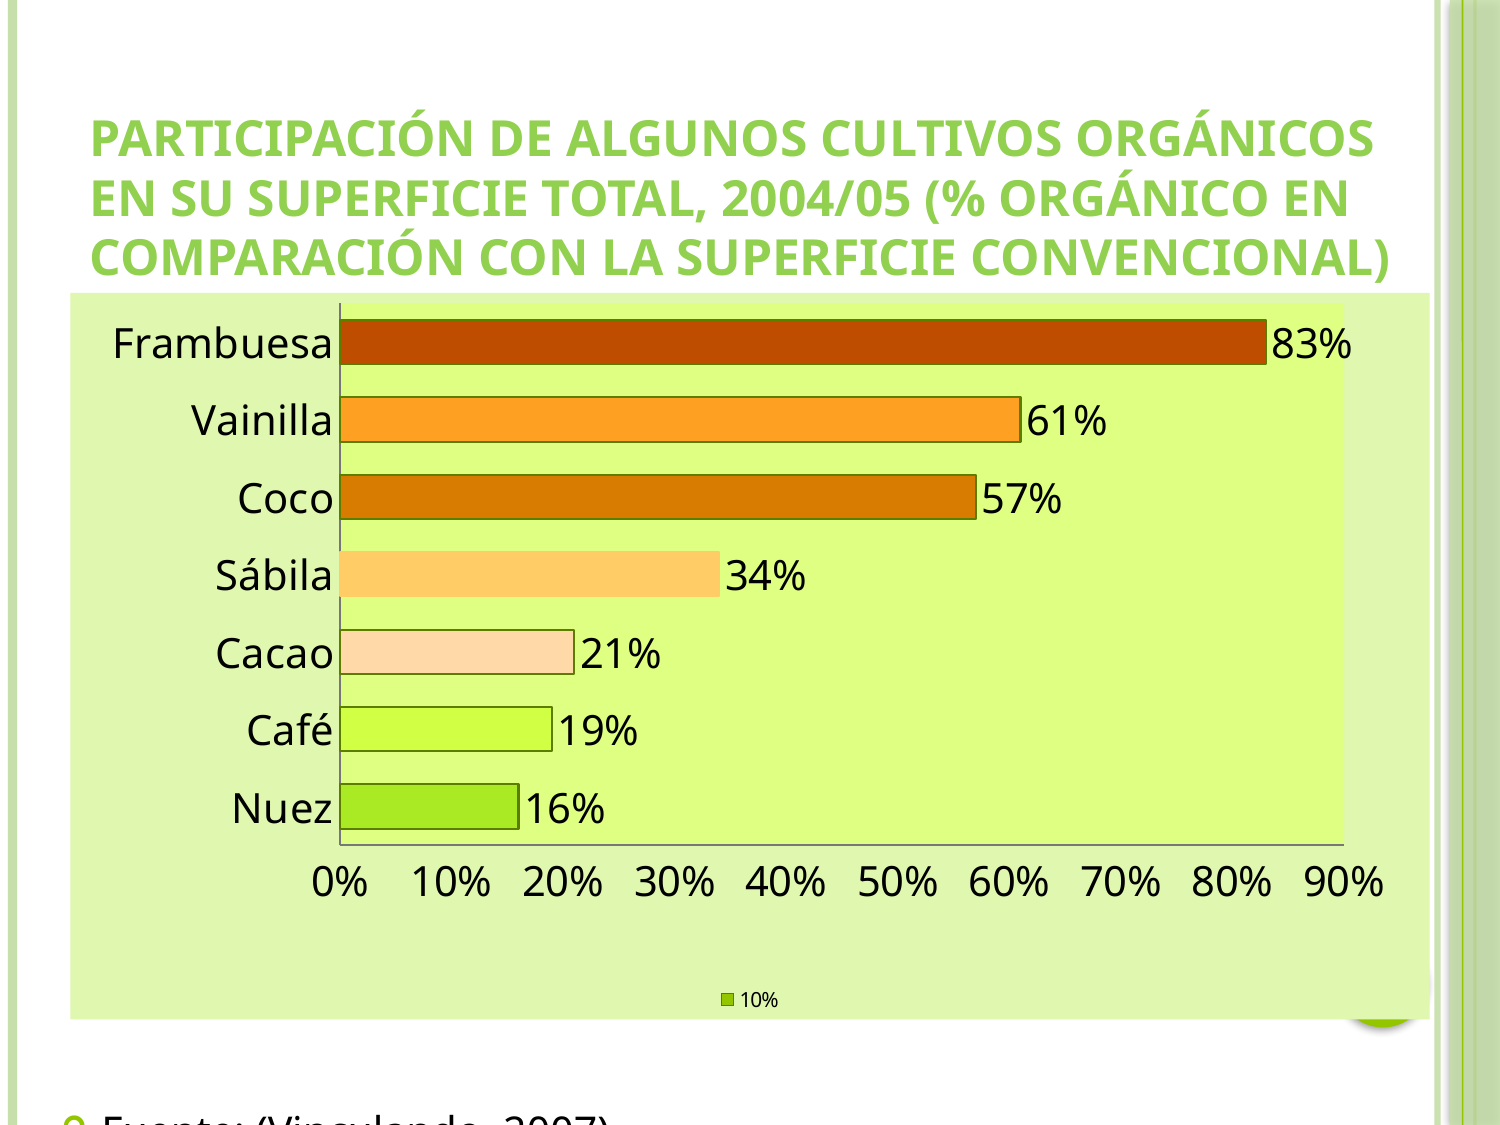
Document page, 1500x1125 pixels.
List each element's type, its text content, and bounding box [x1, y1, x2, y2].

list Fuente: (Vinculando, 2007). [46, 445, 1397, 1125]
title Participación de algunos cultivos orgánicos en su superficie total, 2004/05 (% orgánico en comparación con la superficie convencional) [75, 45, 1425, 289]
chart [69, 292, 1431, 1021]
